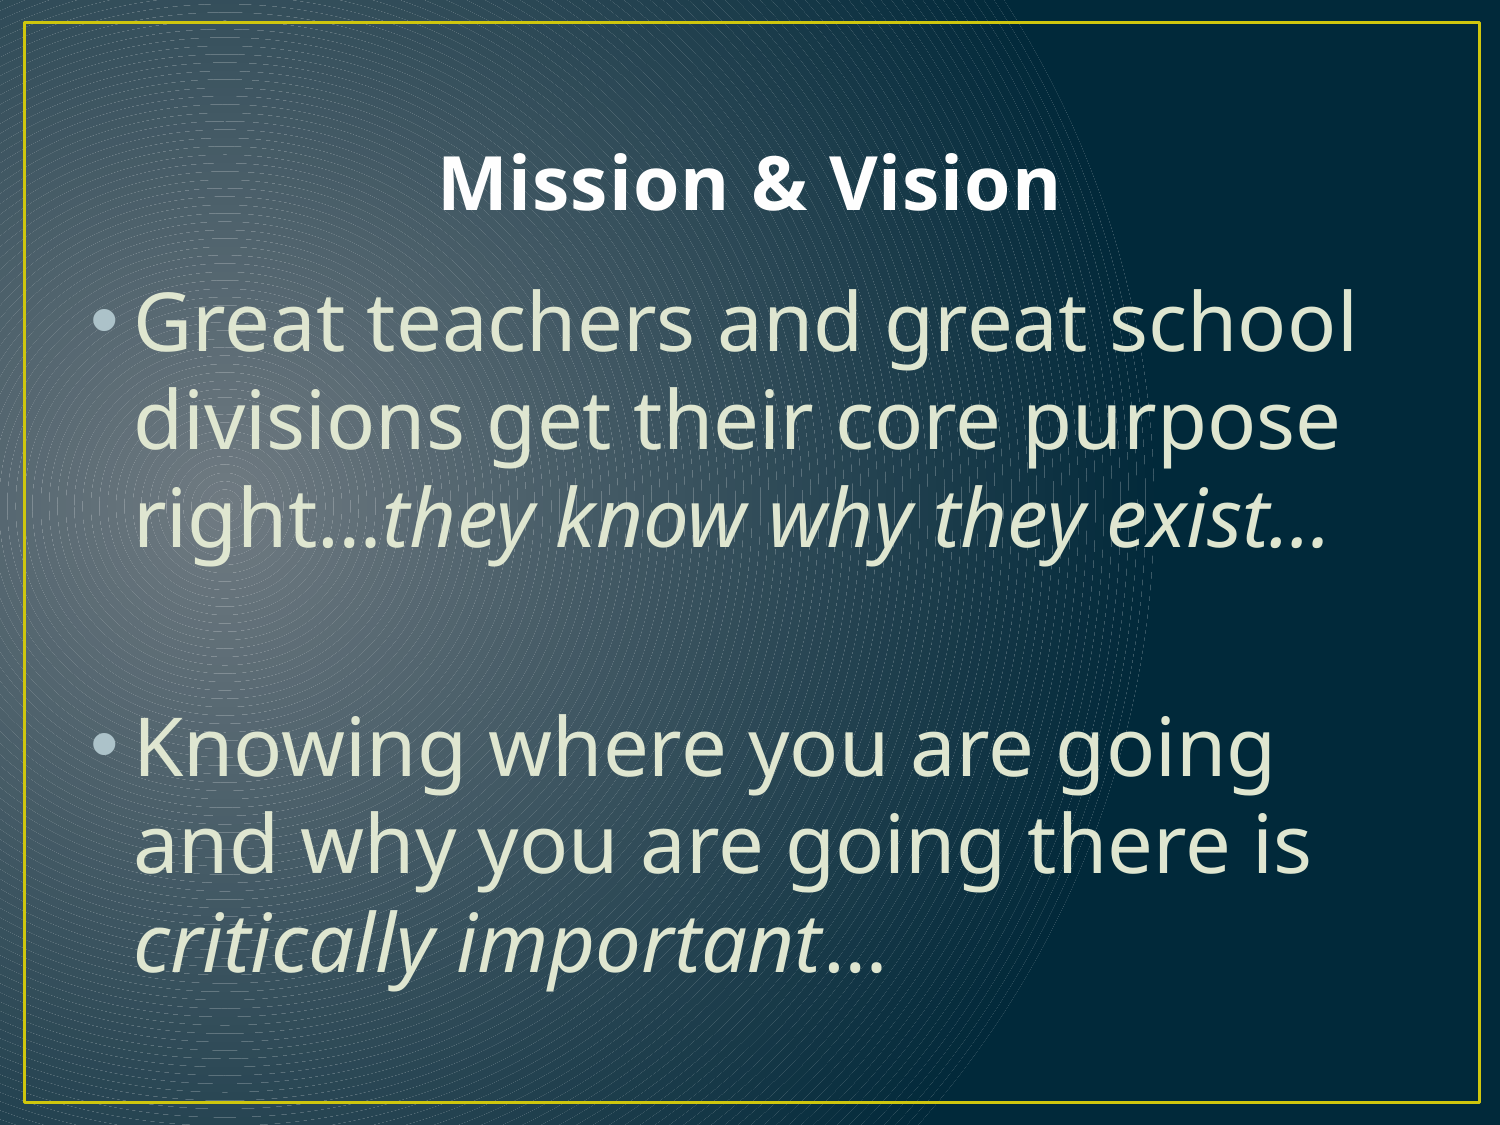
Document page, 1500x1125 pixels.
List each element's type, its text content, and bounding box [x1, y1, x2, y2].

title Mission & Vision [75, 45, 1425, 233]
list Great teachers and great school divisions get their core purpose right…they know why they exist… Knowing where you are going and why you are going there is critically important… [75, 262, 1425, 1005]
